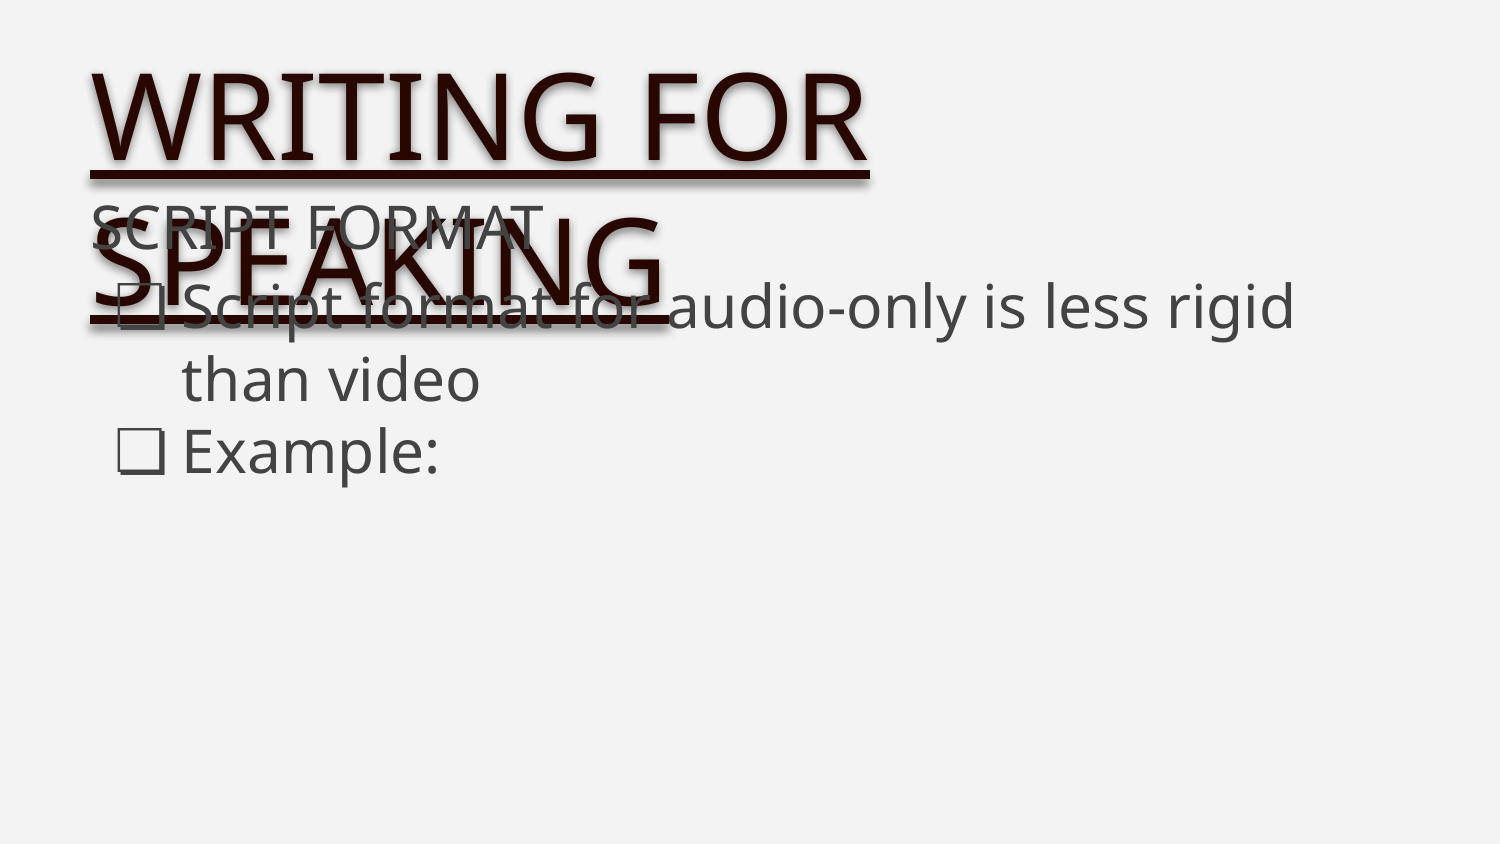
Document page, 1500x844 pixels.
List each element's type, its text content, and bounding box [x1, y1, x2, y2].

text_box SCRIPT FORMAT [75, 174, 1425, 247]
text_box WRITING FOR SPEAKING [75, 24, 1425, 174]
text_box Script format for audio-only is less rigid than video Example: [91, 253, 1425, 844]
